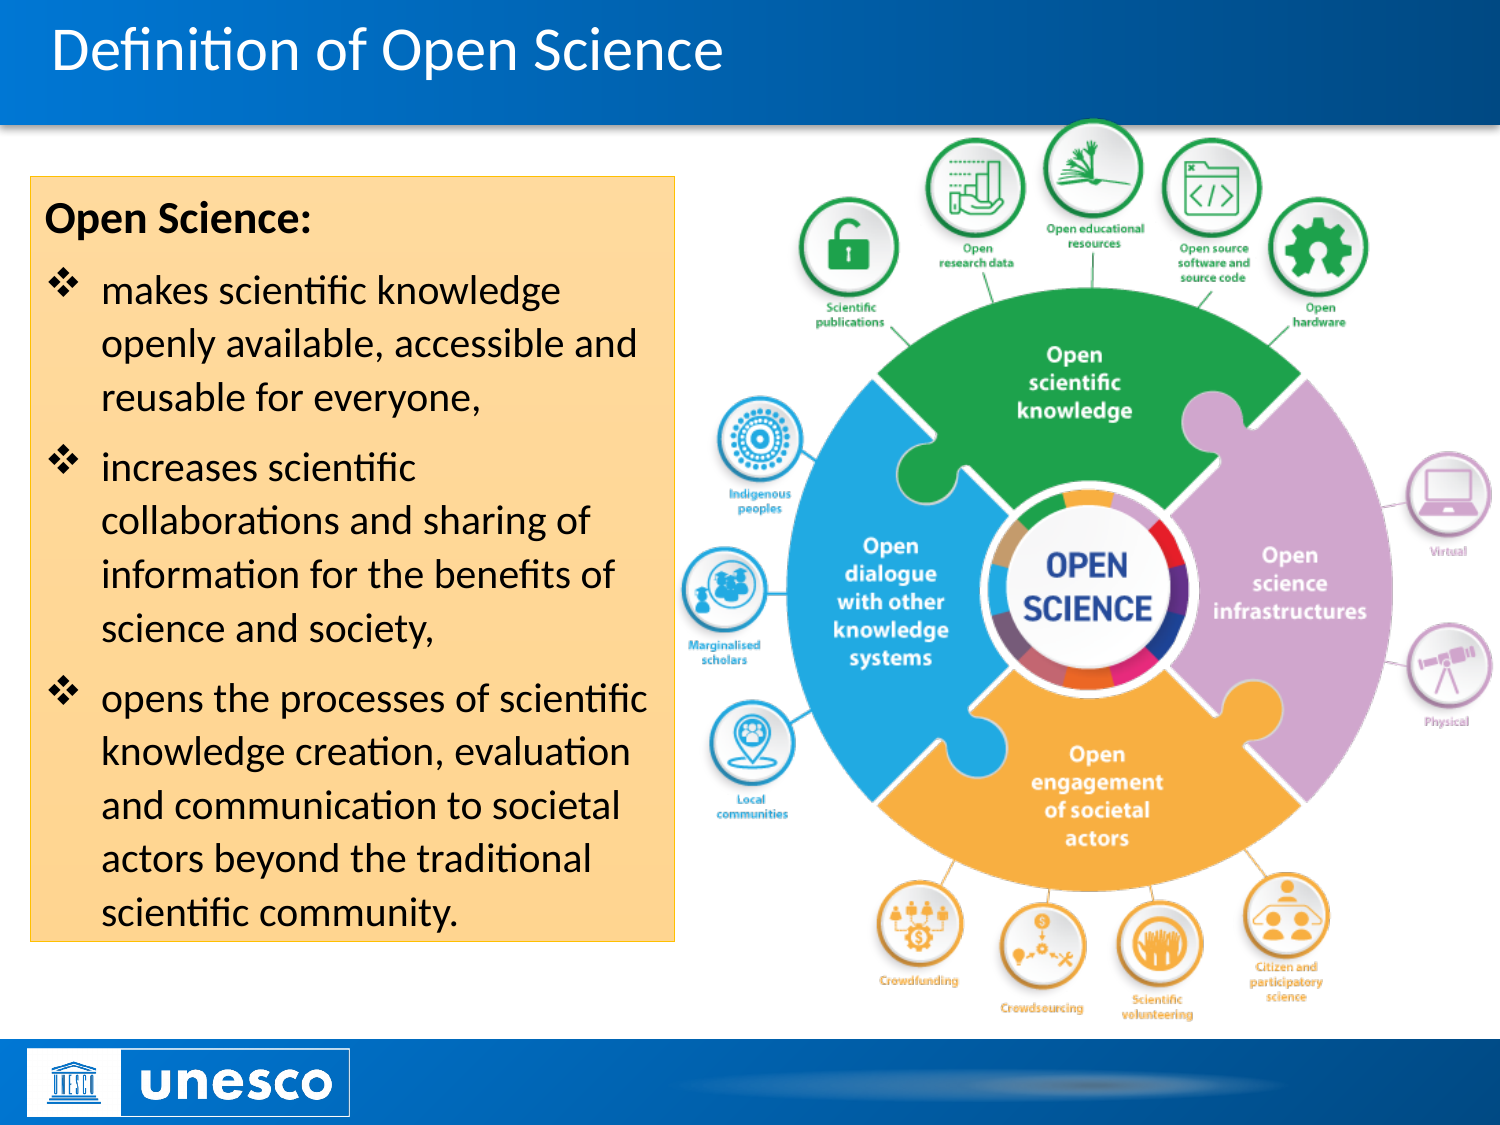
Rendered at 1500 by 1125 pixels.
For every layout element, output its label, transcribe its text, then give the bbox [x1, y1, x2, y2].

picture [623, 38, 1500, 1125]
text_box Open Science: makes scientific knowledge openly available, accessible and reusable for everyone, increases scientific collaborations and sharing of information for the benefits of science and society, opens the processes of scientific knowledge creation, evaluation and communication to societal actors beyond the traditional scientific community. [30, 176, 623, 942]
title Definition of Open Science [51, 24, 1449, 100]
picture [27, 1048, 350, 1117]
